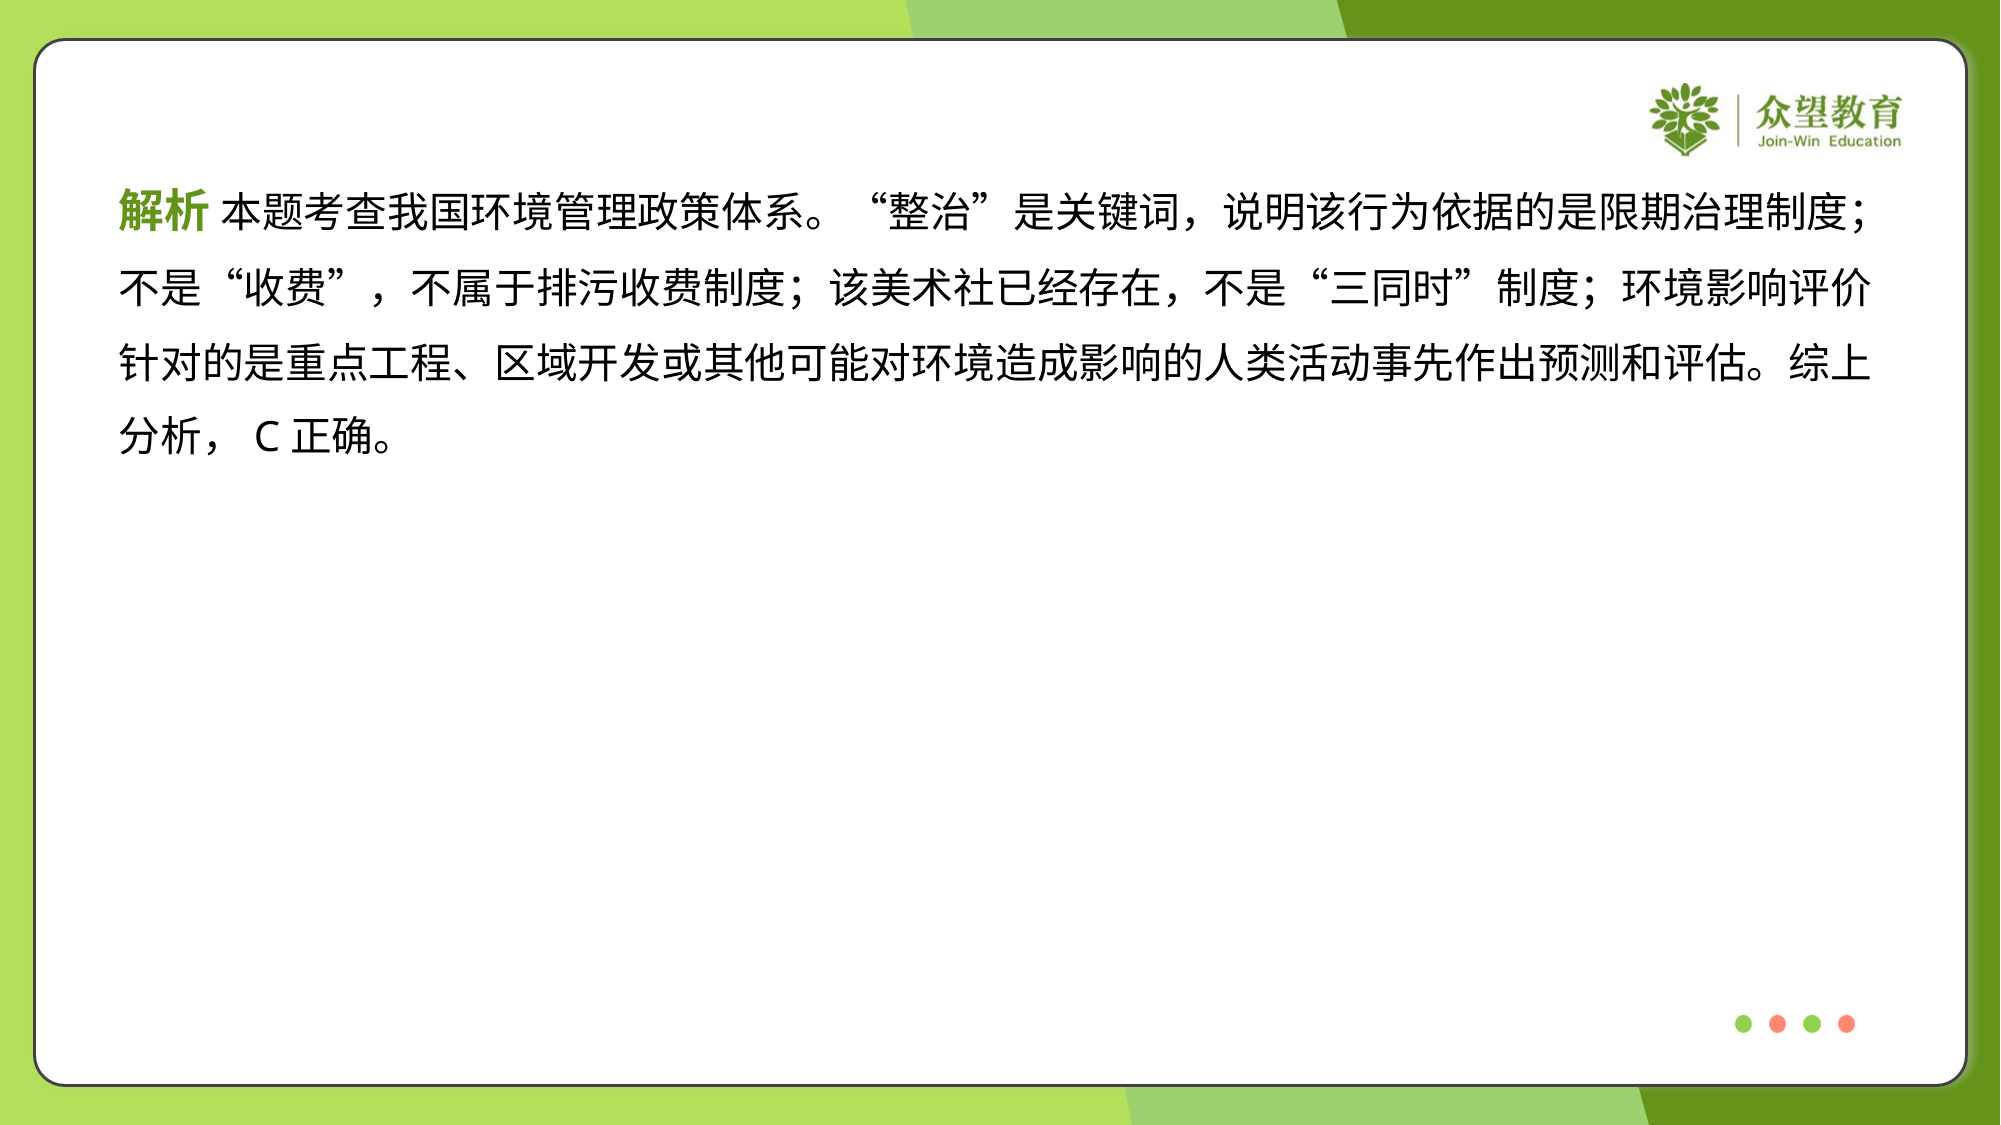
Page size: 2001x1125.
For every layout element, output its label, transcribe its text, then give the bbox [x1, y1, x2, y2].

picture [0, 0, 2000, 1125]
text_box 解析 本题考查我国环境管理政策体系。“整治”是关键词，说明该行为依据的是限期治理制度； 不是“收费”，不属于排污收费制度；该美术社已经存在，不是“三同时”制度；环境影响评价 针对的是重点工程、区域开发或其他可能对环境造成影响的人类活动事先作出预测和评估。综上 分析，C正确。 [118, 159, 1883, 452]
